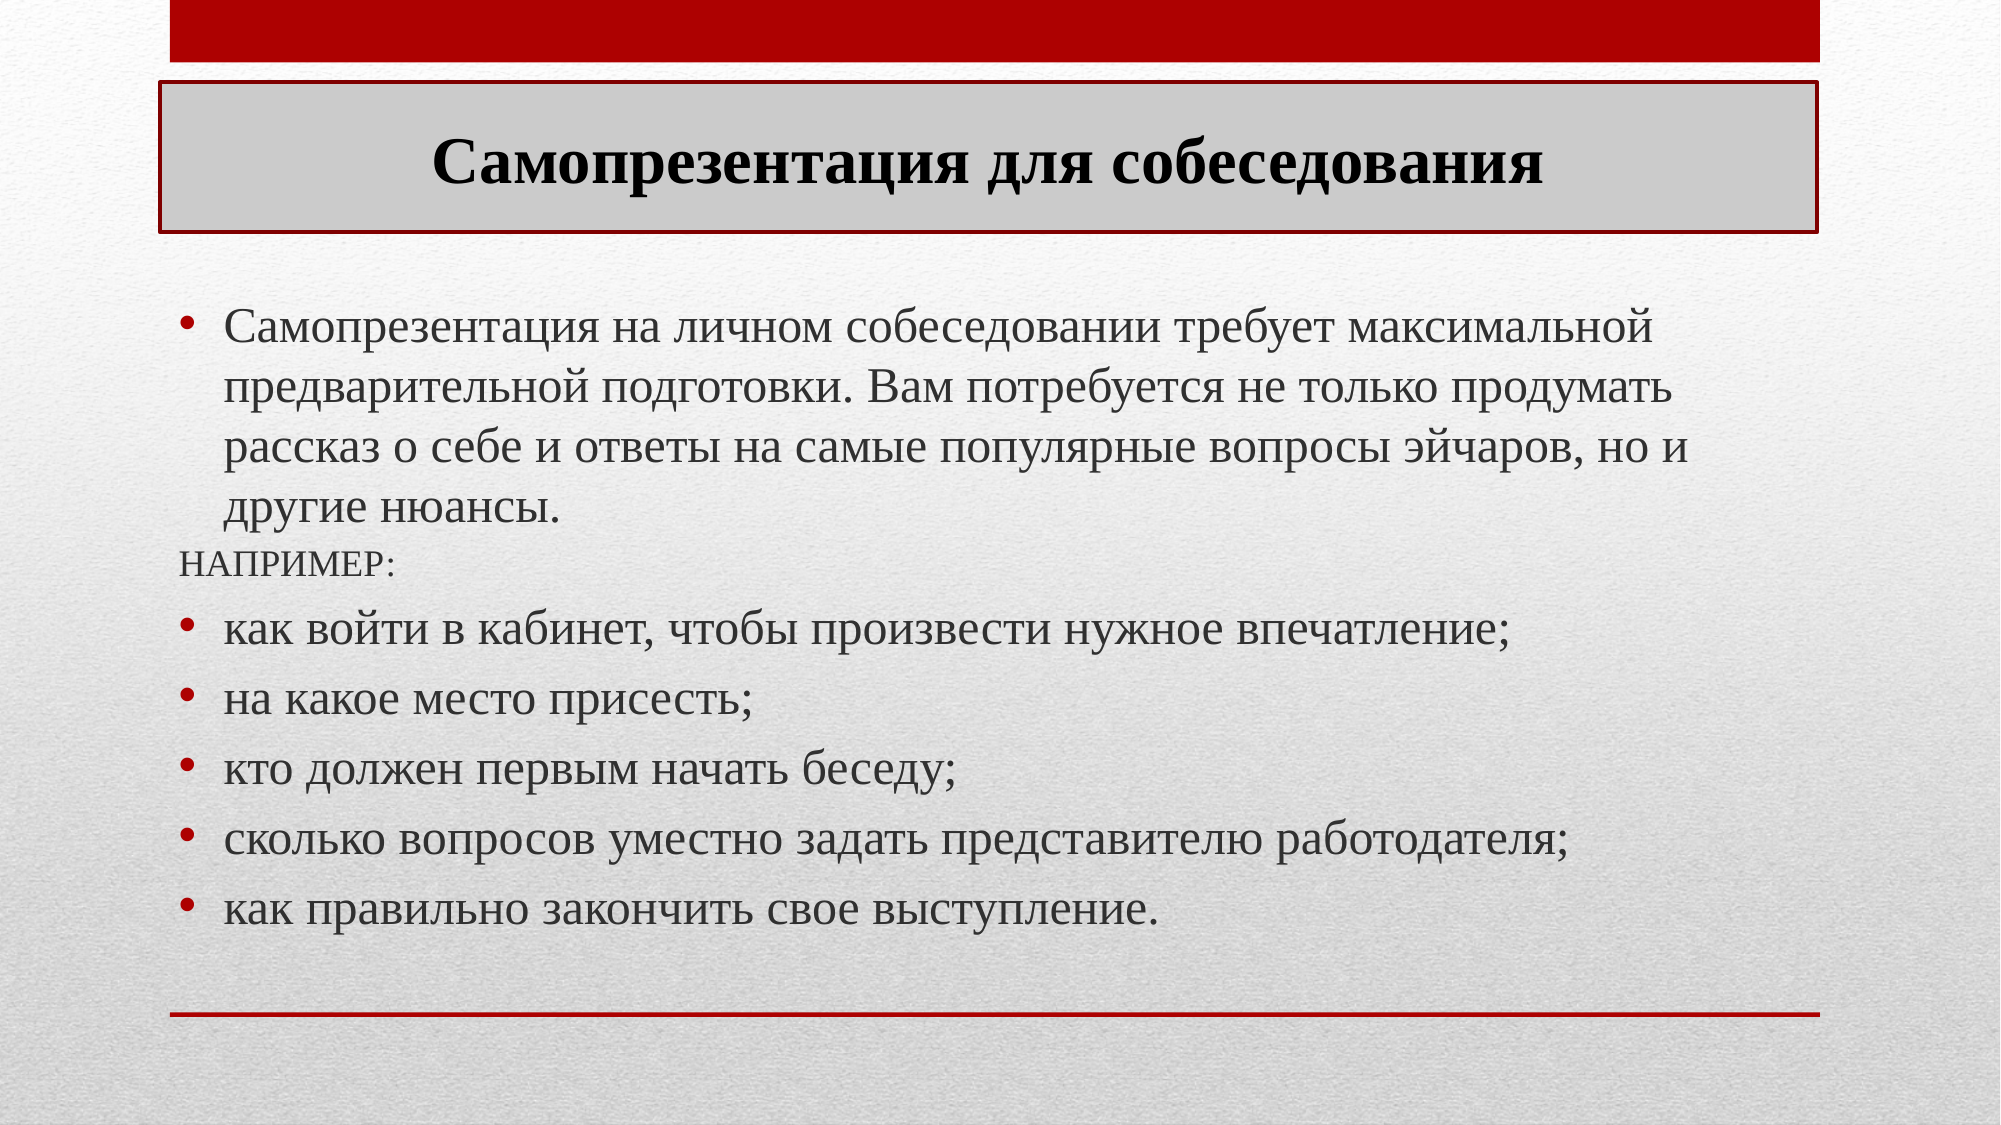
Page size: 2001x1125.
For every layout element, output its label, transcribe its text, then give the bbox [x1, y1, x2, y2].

text_box Самопрезентация для собеседования [158, 80, 1819, 234]
list Самопрезентация на личном собеседовании требует максимальной предварительной подготовки. Вам потребуется не только продумать рассказ о себе и ответы на самые популярные вопросы эйчаров, но и другие нюансы. НАПРИМЕР: как войти в кабинет, чтобы произвести нужное впечатление; на какое место присесть; кто должен первым начать беседу; сколько вопросов уместно задать представителю работодателя; как правильно закончить свое выступление. [163, 274, 1814, 952]
